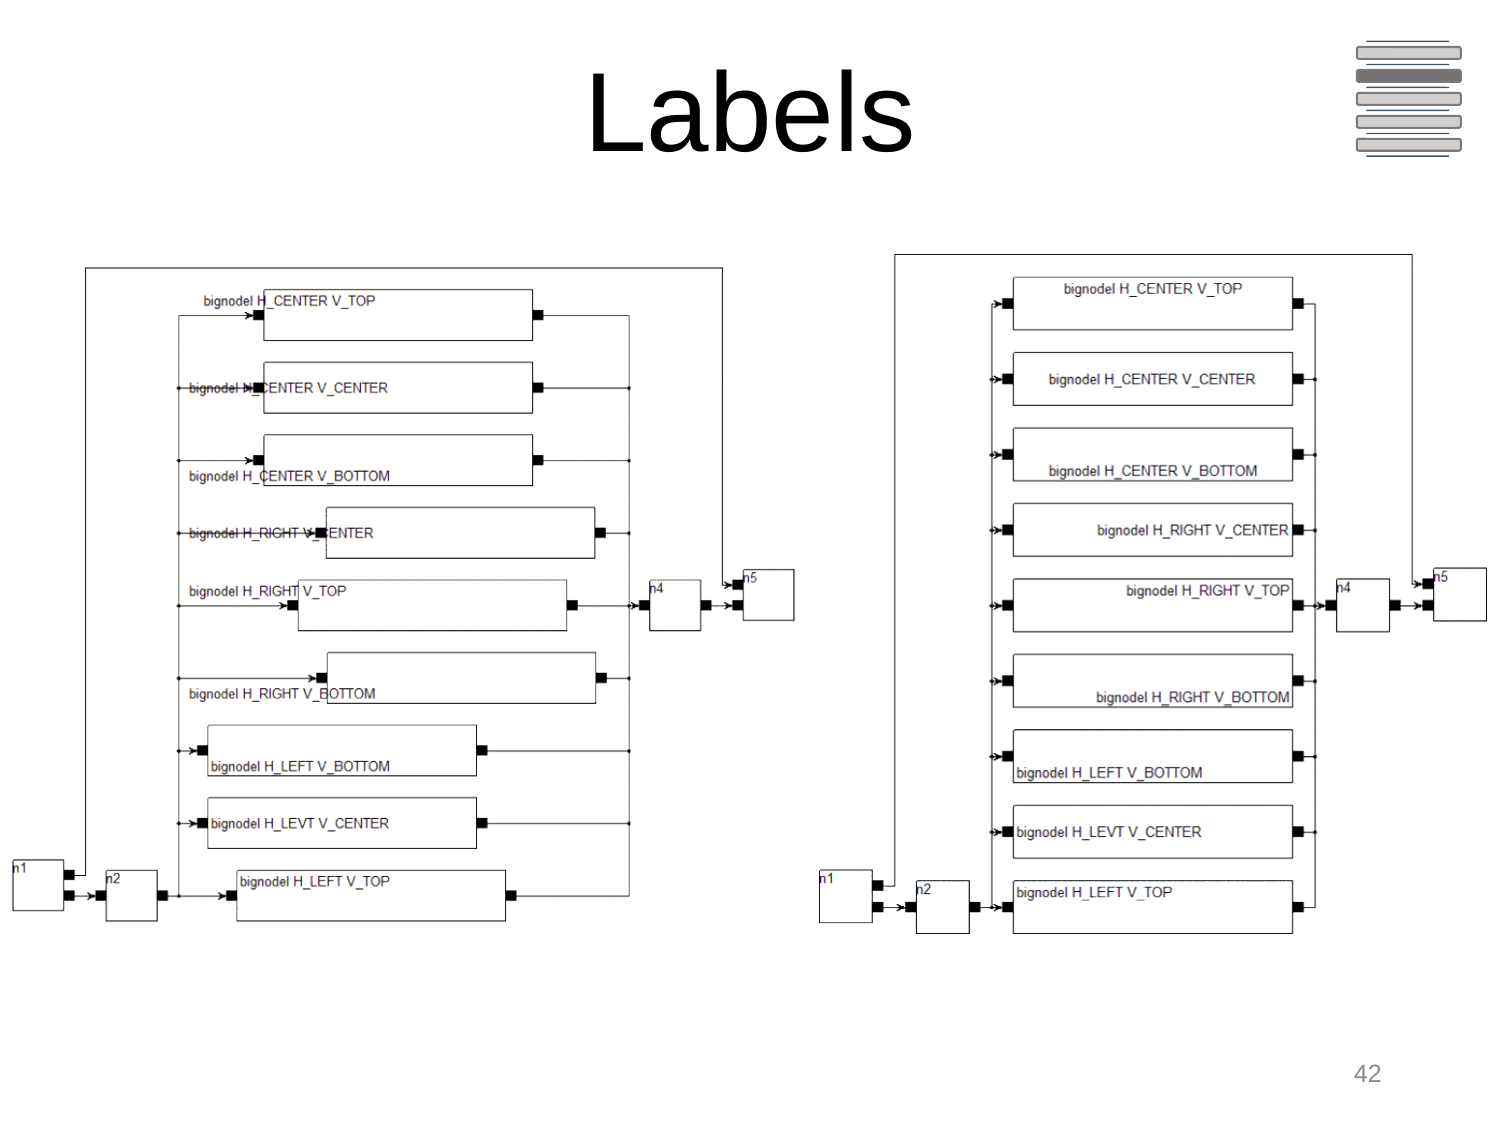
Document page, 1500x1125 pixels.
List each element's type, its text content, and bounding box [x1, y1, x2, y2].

title Labels [103, 37, 1397, 193]
slide_number 41 [1059, 1042, 1397, 1103]
picture [0, 241, 1500, 946]
